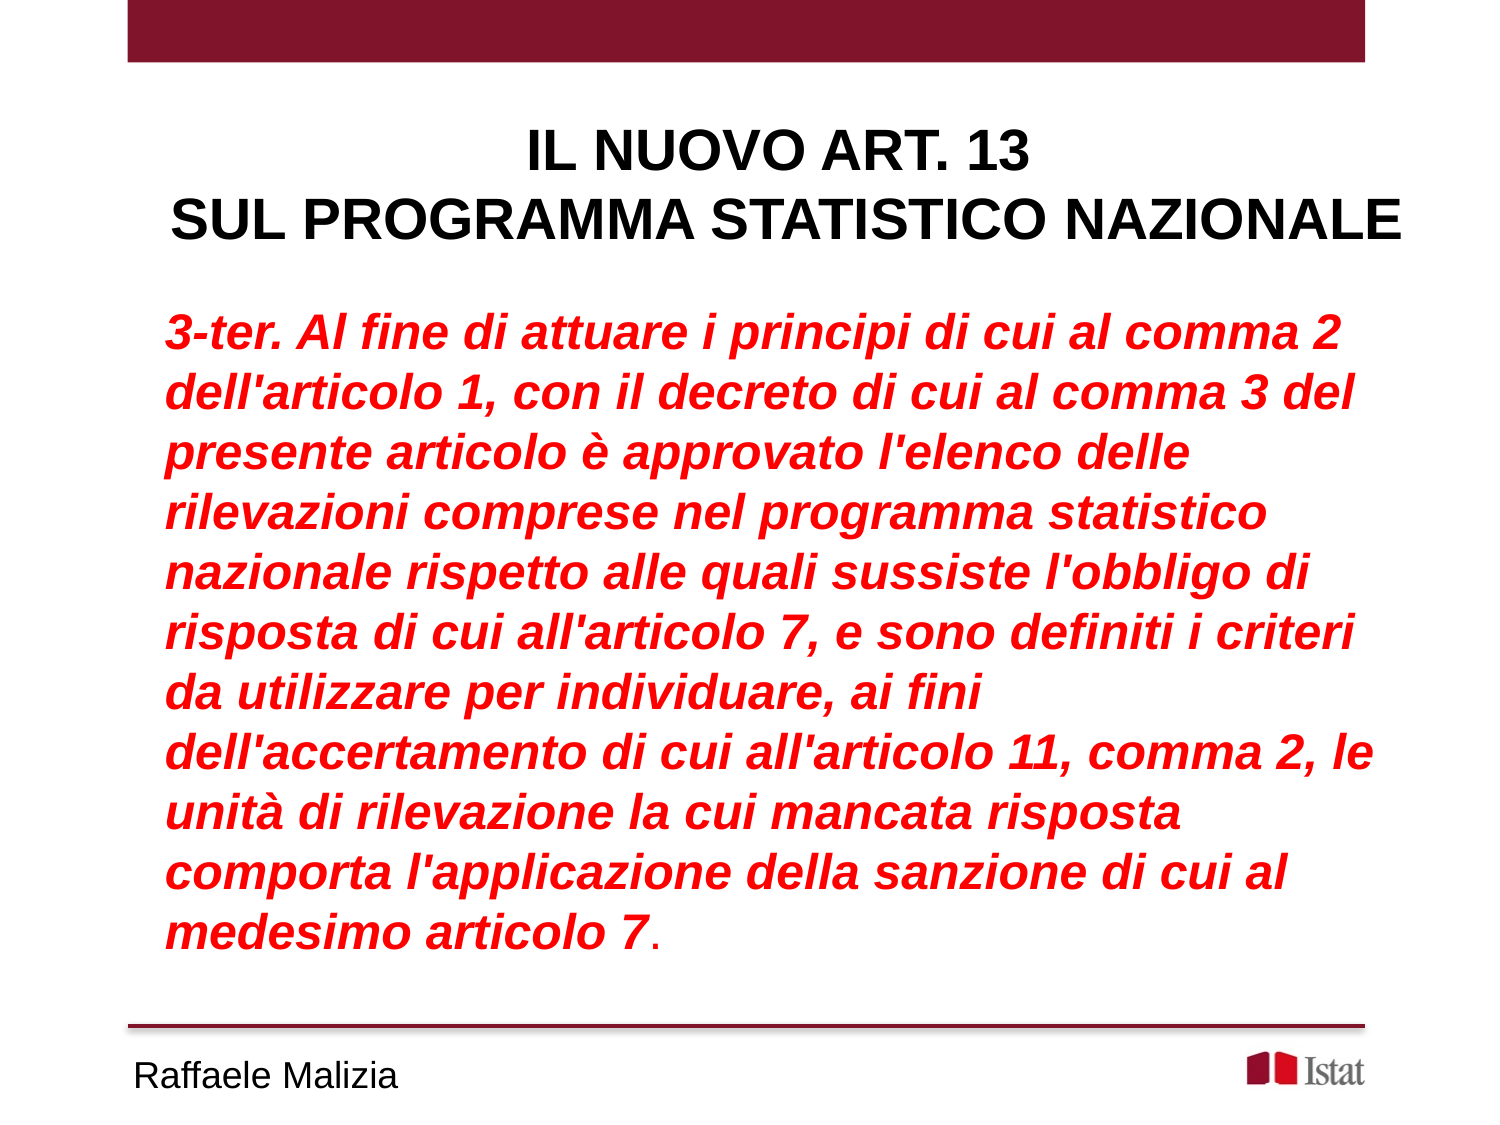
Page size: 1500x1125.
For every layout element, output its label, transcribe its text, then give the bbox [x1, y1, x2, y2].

picture [1239, 1041, 1373, 1096]
list 3-ter. Al fine di attuare i principi di cui al comma 2 dell'articolo 1, con il decreto di cui al comma 3 del presente articolo è approvato l'elenco delle rilevazioni comprese nel programma statistico nazionale rispetto alle quali sussiste l'obbligo di risposta di cui all'articolo 7, e sono definiti i criteri da utilizzare per individuare, ai fini dell'accertamento di cui all'articolo 11, comma 2, le unità di rilevazione la cui mancata risposta comporta l'applicazione della sanzione di cui al medesimo articolo 7. [149, 720, 1425, 967]
text_box Raffaele Malizia [118, 1043, 619, 1104]
title Il nuovo art. 13 sul programma statistico nazionale [149, 104, 1425, 328]
